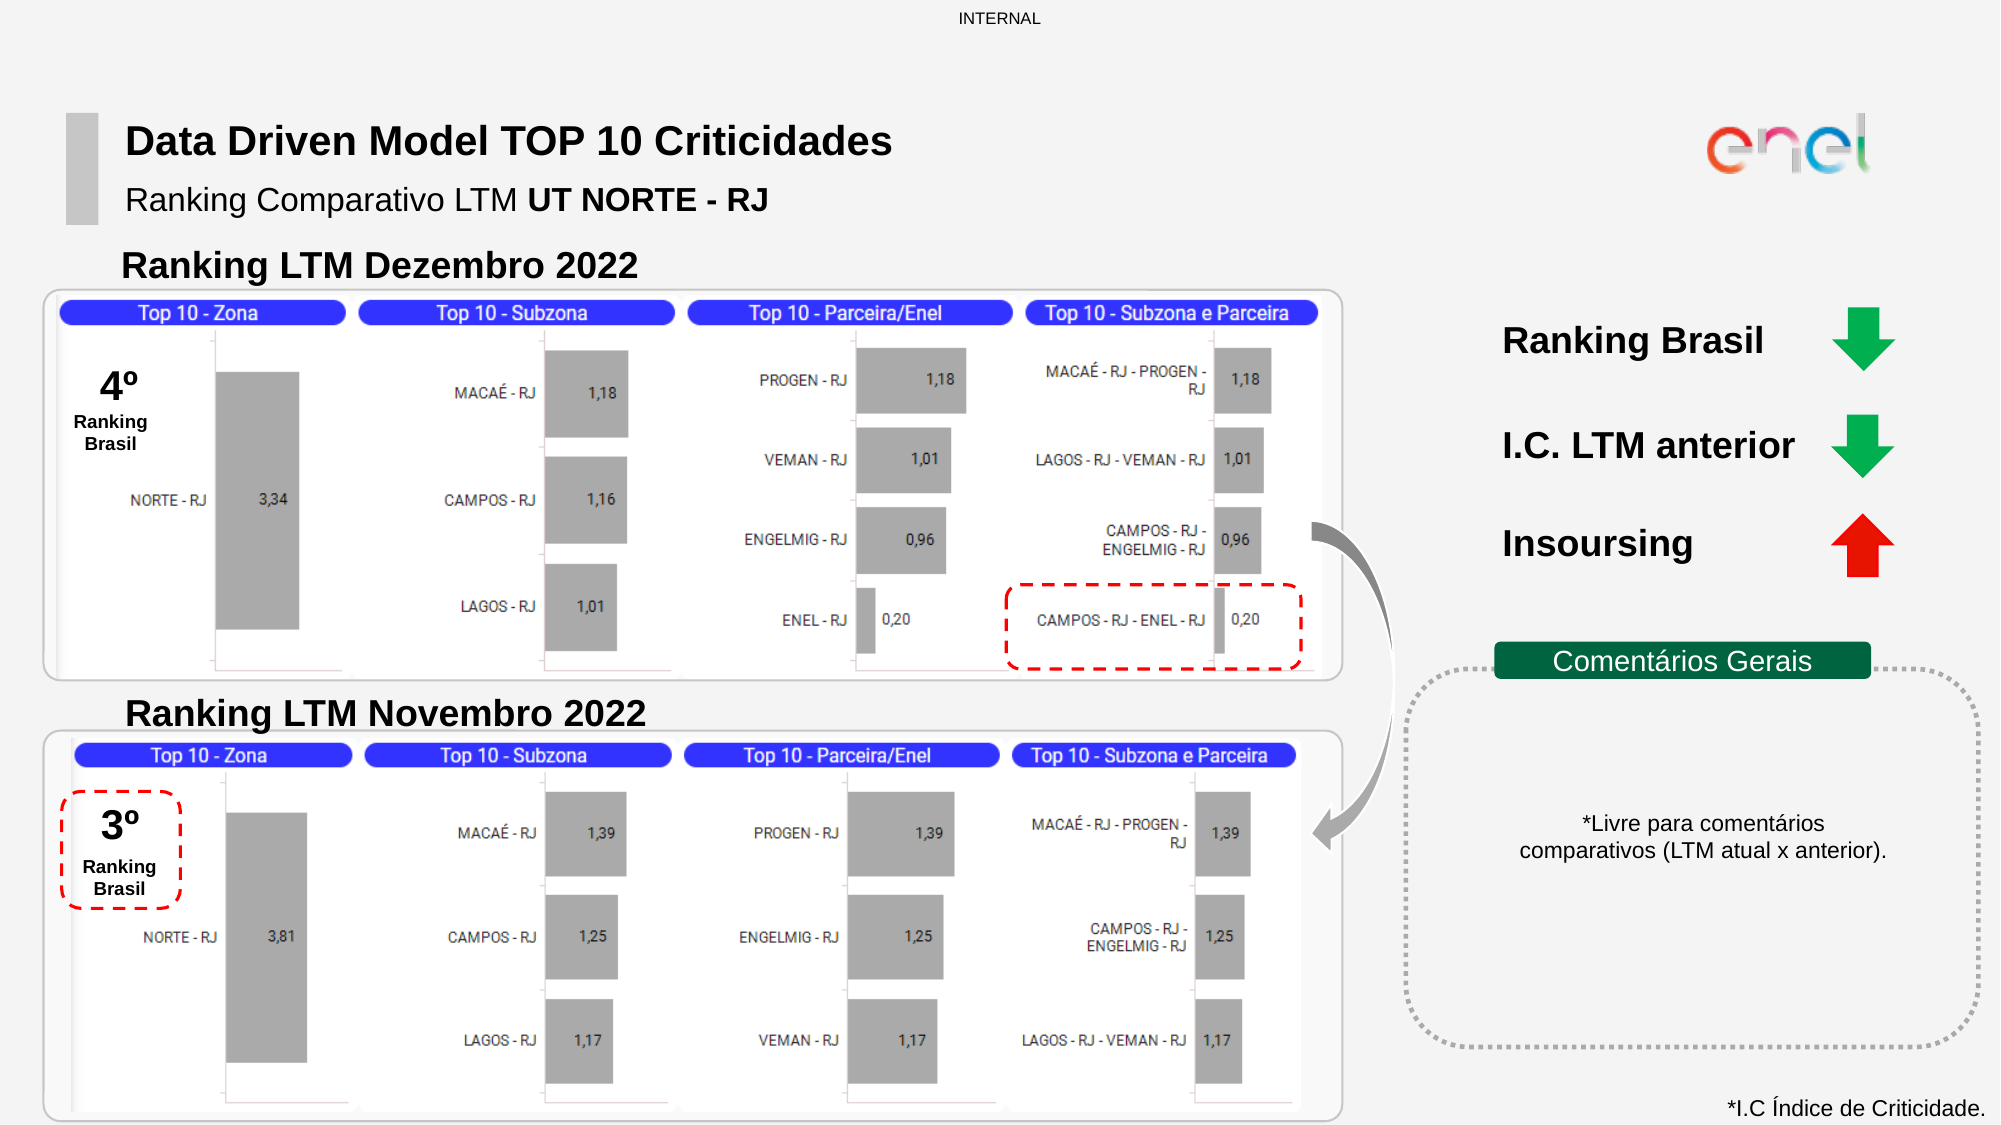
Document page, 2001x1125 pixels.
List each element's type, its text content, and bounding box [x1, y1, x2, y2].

picture [1707, 113, 1871, 174]
picture [56, 295, 1322, 679]
text_box [1404, 667, 1980, 1049]
text_box [42, 729, 1344, 1123]
text_box [1309, 521, 1396, 856]
text_box Ranking Brasil [1502, 316, 1776, 362]
list Ranking Comparativo LTM UT NORTE - RJ [125, 178, 1499, 224]
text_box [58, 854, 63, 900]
text_box Insoursing [1502, 518, 1812, 564]
picture [71, 738, 1301, 1112]
text_box [1830, 414, 1895, 479]
text_box I.C. LTM anterior [1502, 421, 1812, 467]
text_box [42, 288, 1344, 682]
text_box [1830, 513, 1895, 578]
text_box *Livre para comentários comparativos (LTM atual x anterior). [1515, 808, 1893, 864]
text_box Comentários Gerais [1493, 640, 1873, 680]
text_box [1831, 307, 1896, 372]
text_box [60, 793, 71, 907]
title Data Driven Model TOP 10 Criticidades [125, 109, 1499, 175]
text_box Ranking LTM Dezembro 2022 [121, 240, 936, 286]
text_box Ranking LTM Novembro 2022 [124, 688, 940, 734]
text_box *I.C Índice de Criticidade. [1727, 1093, 2000, 1121]
